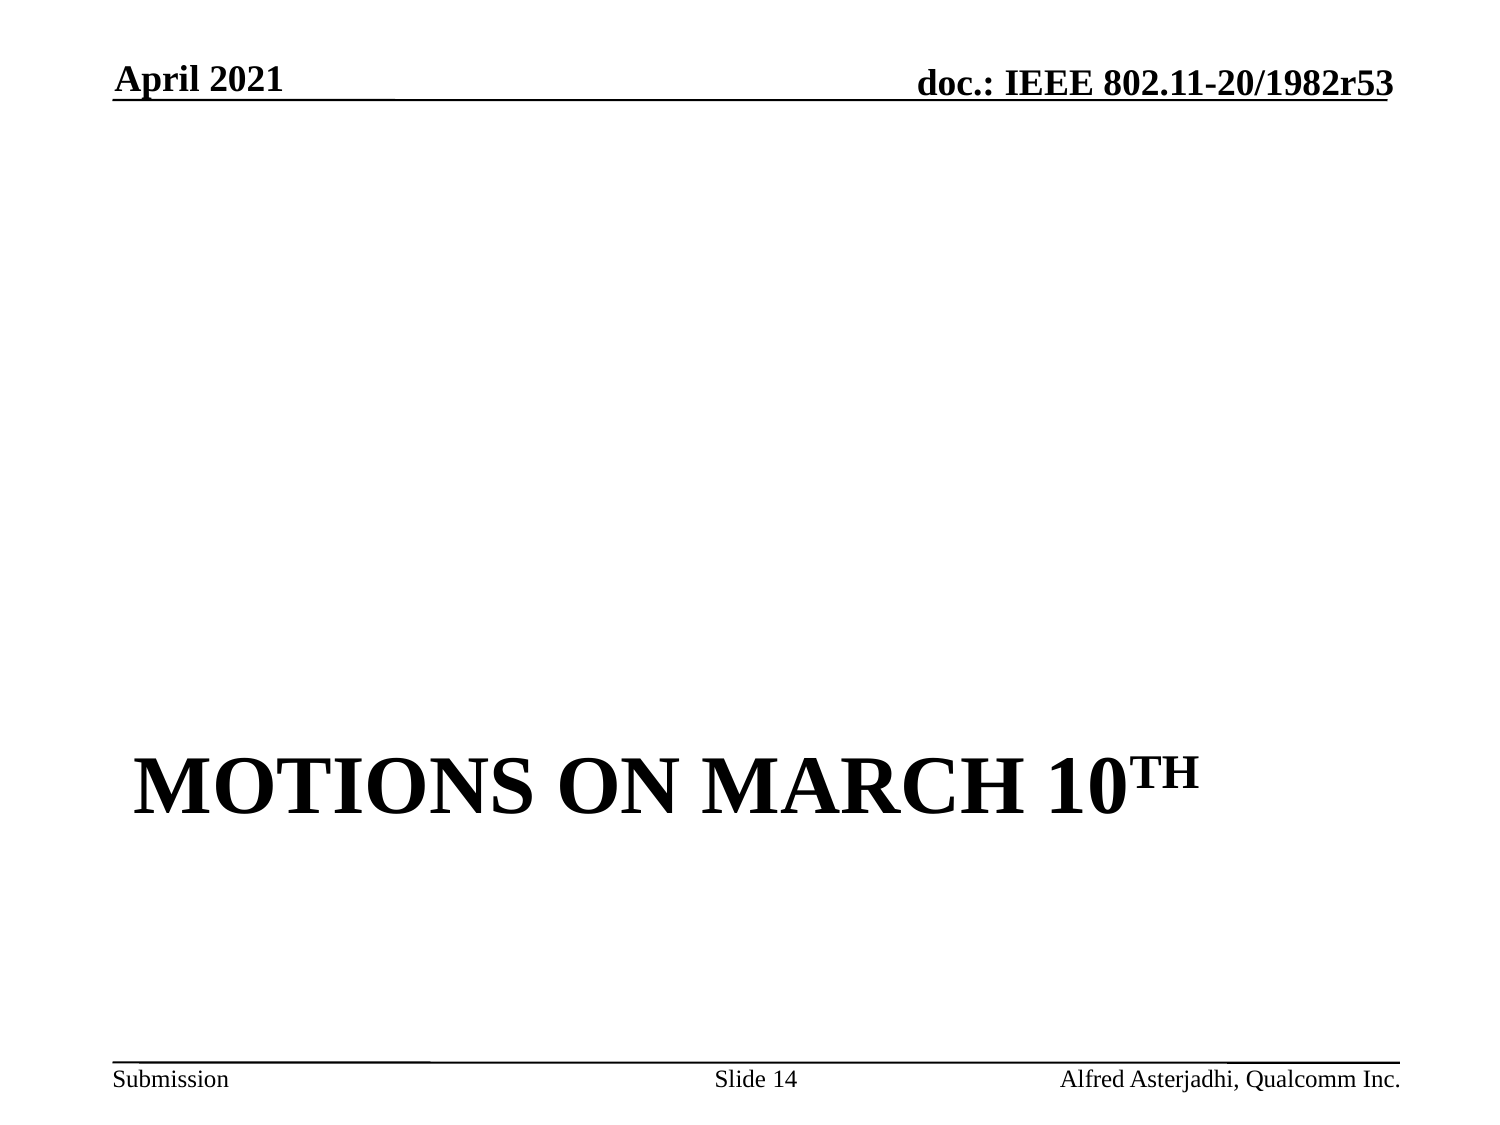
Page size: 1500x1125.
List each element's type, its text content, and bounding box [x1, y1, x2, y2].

footer Alfred Asterjadhi, Qualcomm Inc. [878, 1061, 1402, 1093]
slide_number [114, 54, 423, 100]
slide_number Slide 14 [712, 1061, 800, 1123]
title Motions on MARCH 10th [118, 722, 1394, 947]
